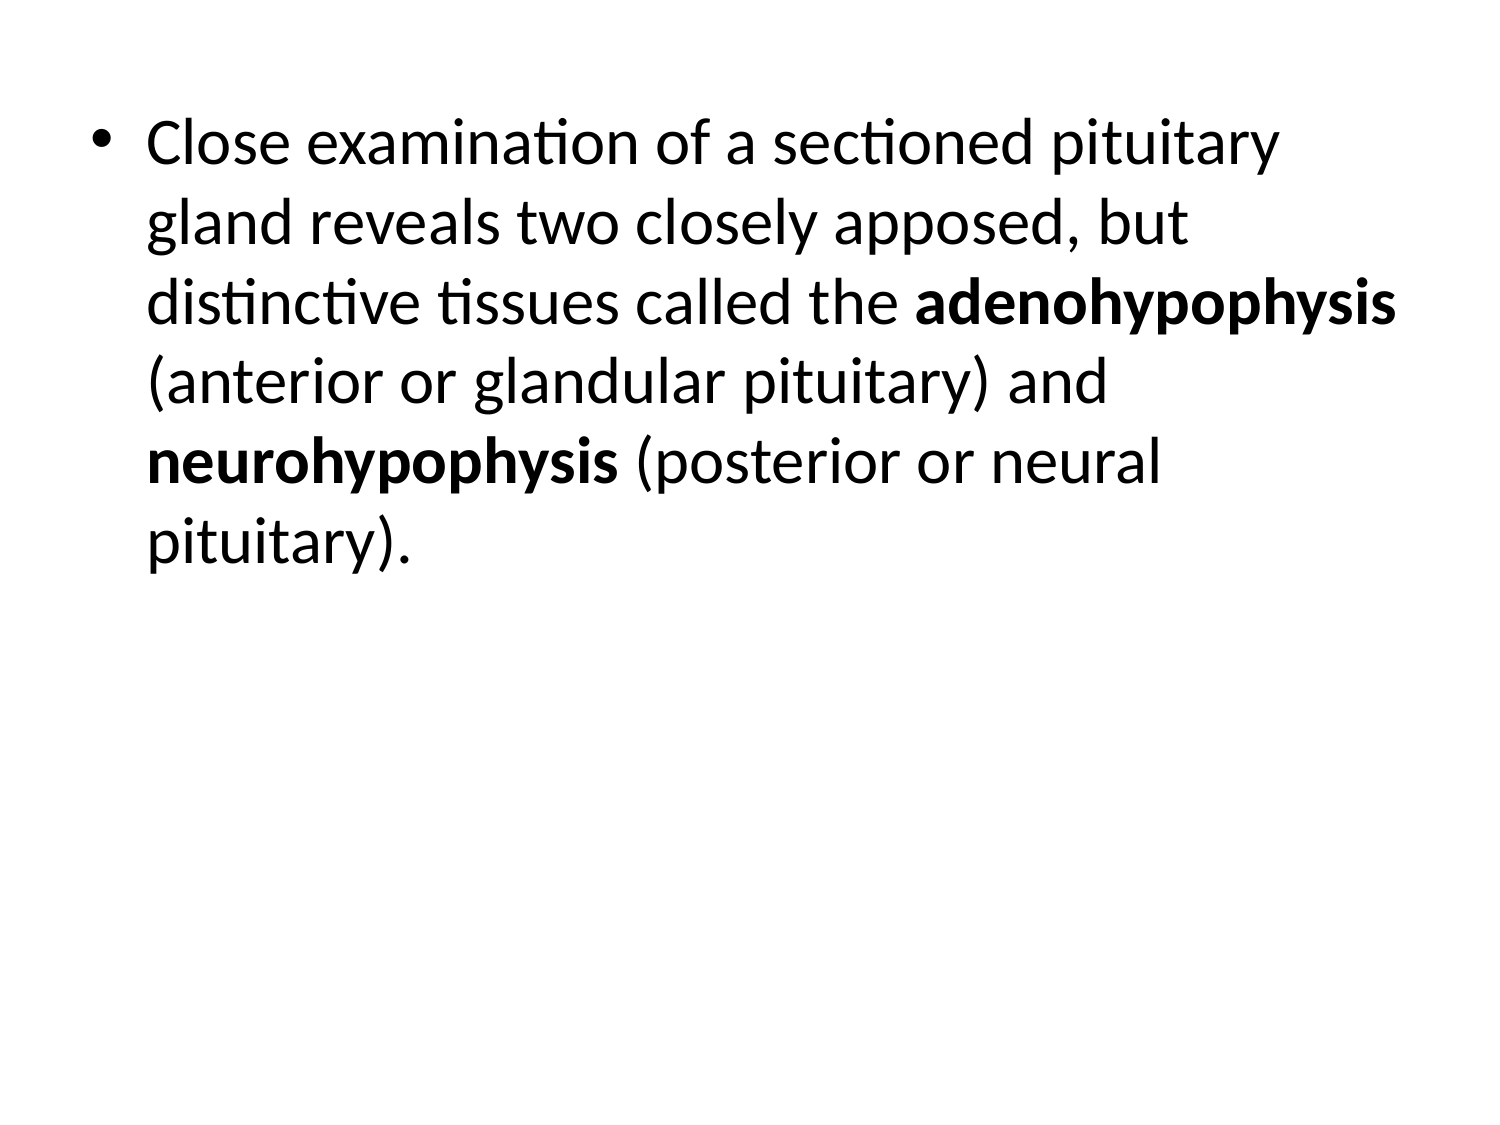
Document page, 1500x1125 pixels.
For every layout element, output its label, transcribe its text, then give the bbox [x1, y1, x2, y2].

list Close examination of a sectioned pituitary gland reveals two closely apposed, but distinctive tissues called the adenohypophysis (anterior or glandular pituitary) and neurohypophysis (posterior or neural pituitary). [75, 90, 1425, 1005]
